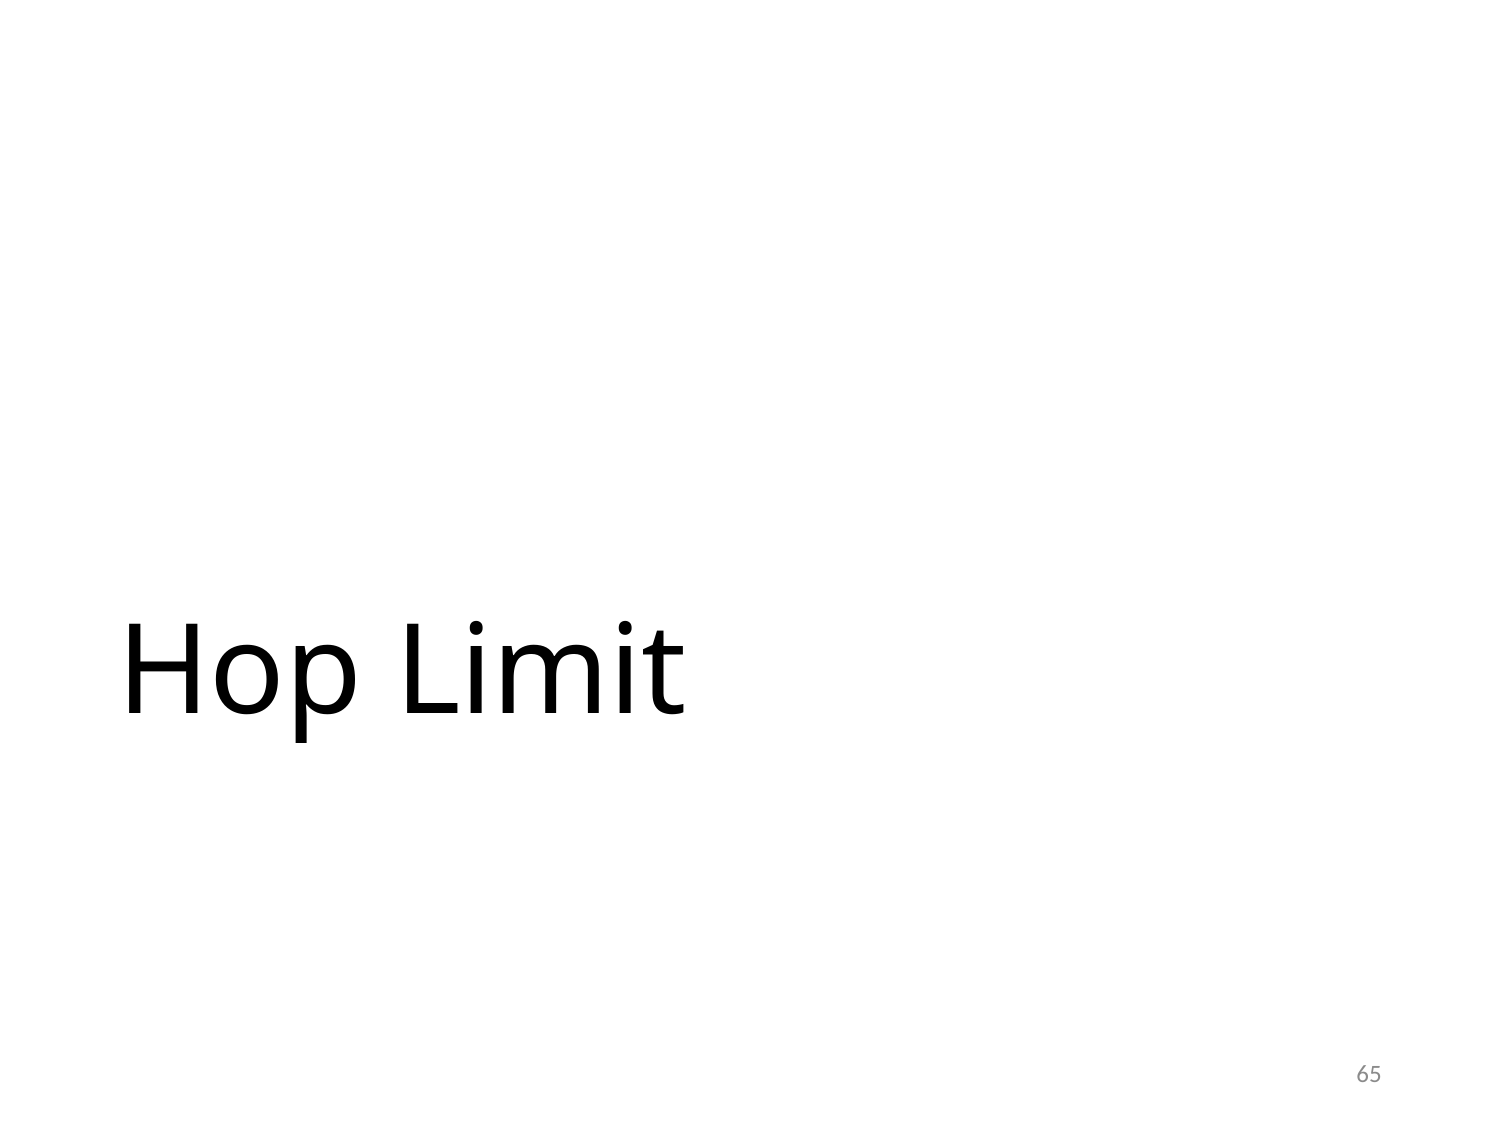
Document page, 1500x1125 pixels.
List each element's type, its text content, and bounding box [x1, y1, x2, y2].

slide_number 65 [1059, 1042, 1397, 1103]
title Hop Limit [102, 280, 1397, 749]
